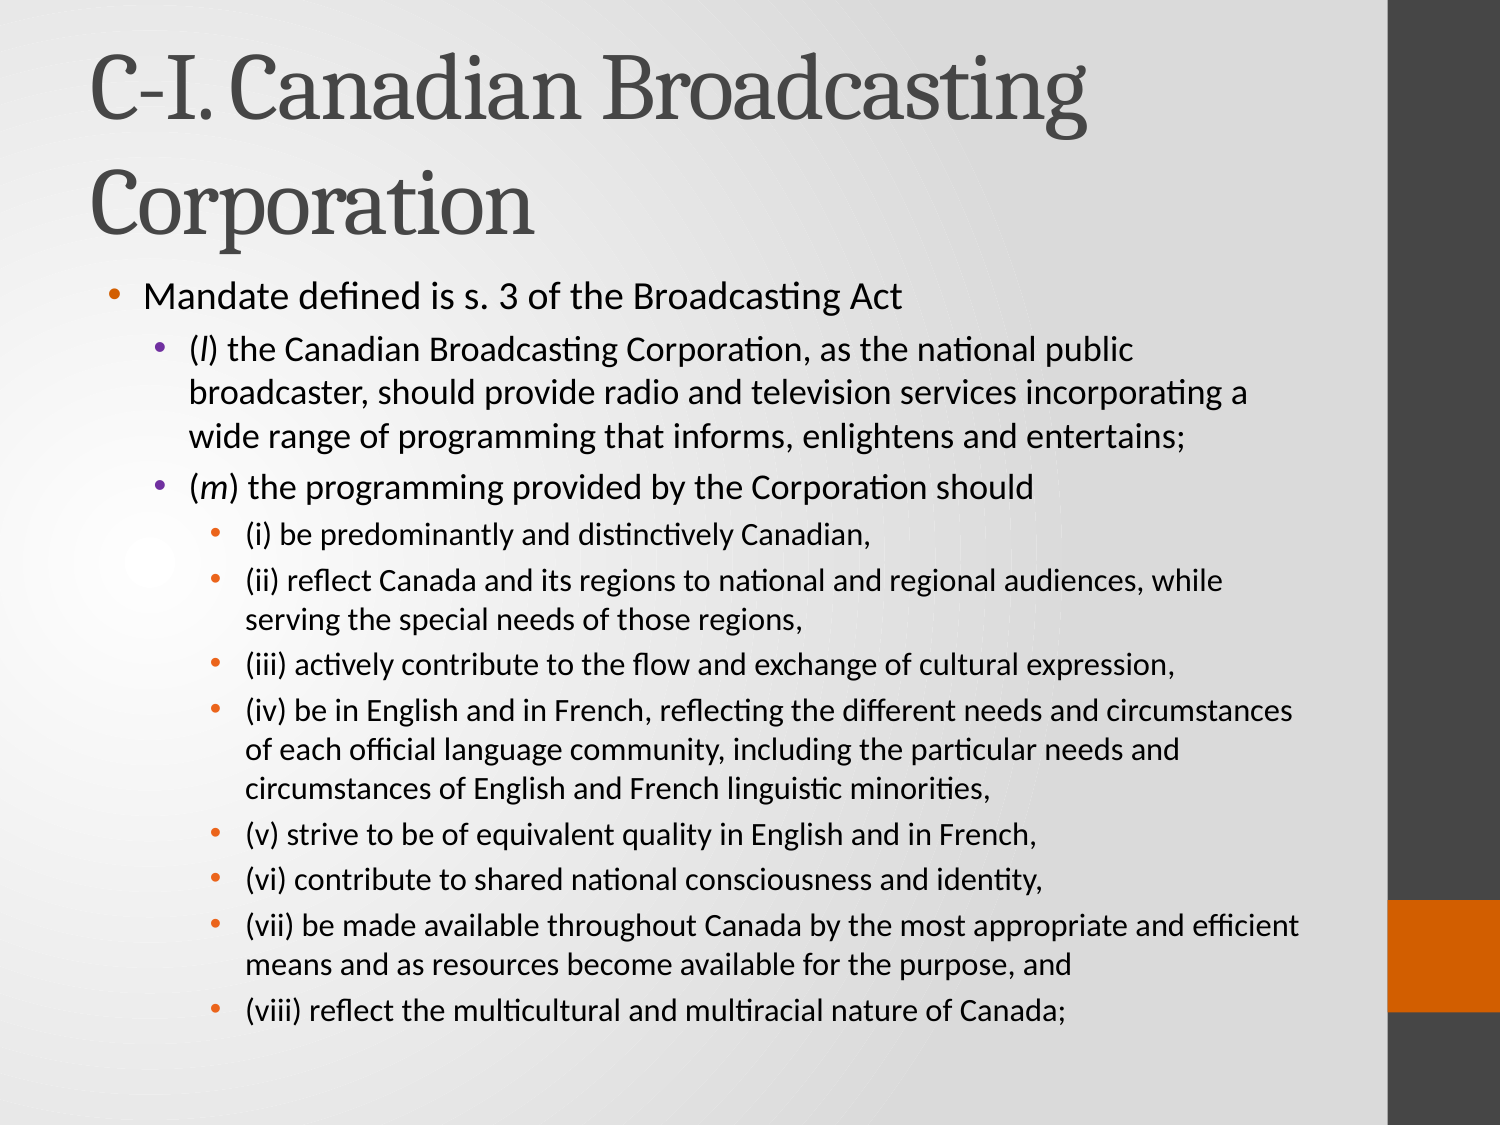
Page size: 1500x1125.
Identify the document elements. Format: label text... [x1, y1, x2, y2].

list Mandate defined is s. 3 of the Broadcasting Act (l) the Canadian Broadcasting Corporation, as the national public broadcaster, should provide radio and television services incorporating a wide range of programming that informs, enlightens and entertains; (m) the programming provided by the Corporation should (i) be predominantly and distinctively Canadian, (ii) reflect Canada and its regions to national and regional audiences, while serving the special needs of those regions, (iii) actively contribute to the flow and exchange of cultural expression, (iv) be in English and in French, reflecting the different needs and circumstances of each official language community, including the particular needs and circumstances of English and French linguistic minorities, (v) strive to be of equivalent quality in English and in French, (vi) contribute to shared national consciousness and identity, (vii) be made available throughout Canada by the most appropriate and efficient means and as resources become available for the purpose, and (viii) reflect the multicultural and multiracial nature of Canada; [75, 262, 1325, 1050]
title C-I. Canadian Broadcasting Corporation [75, 45, 1325, 233]
